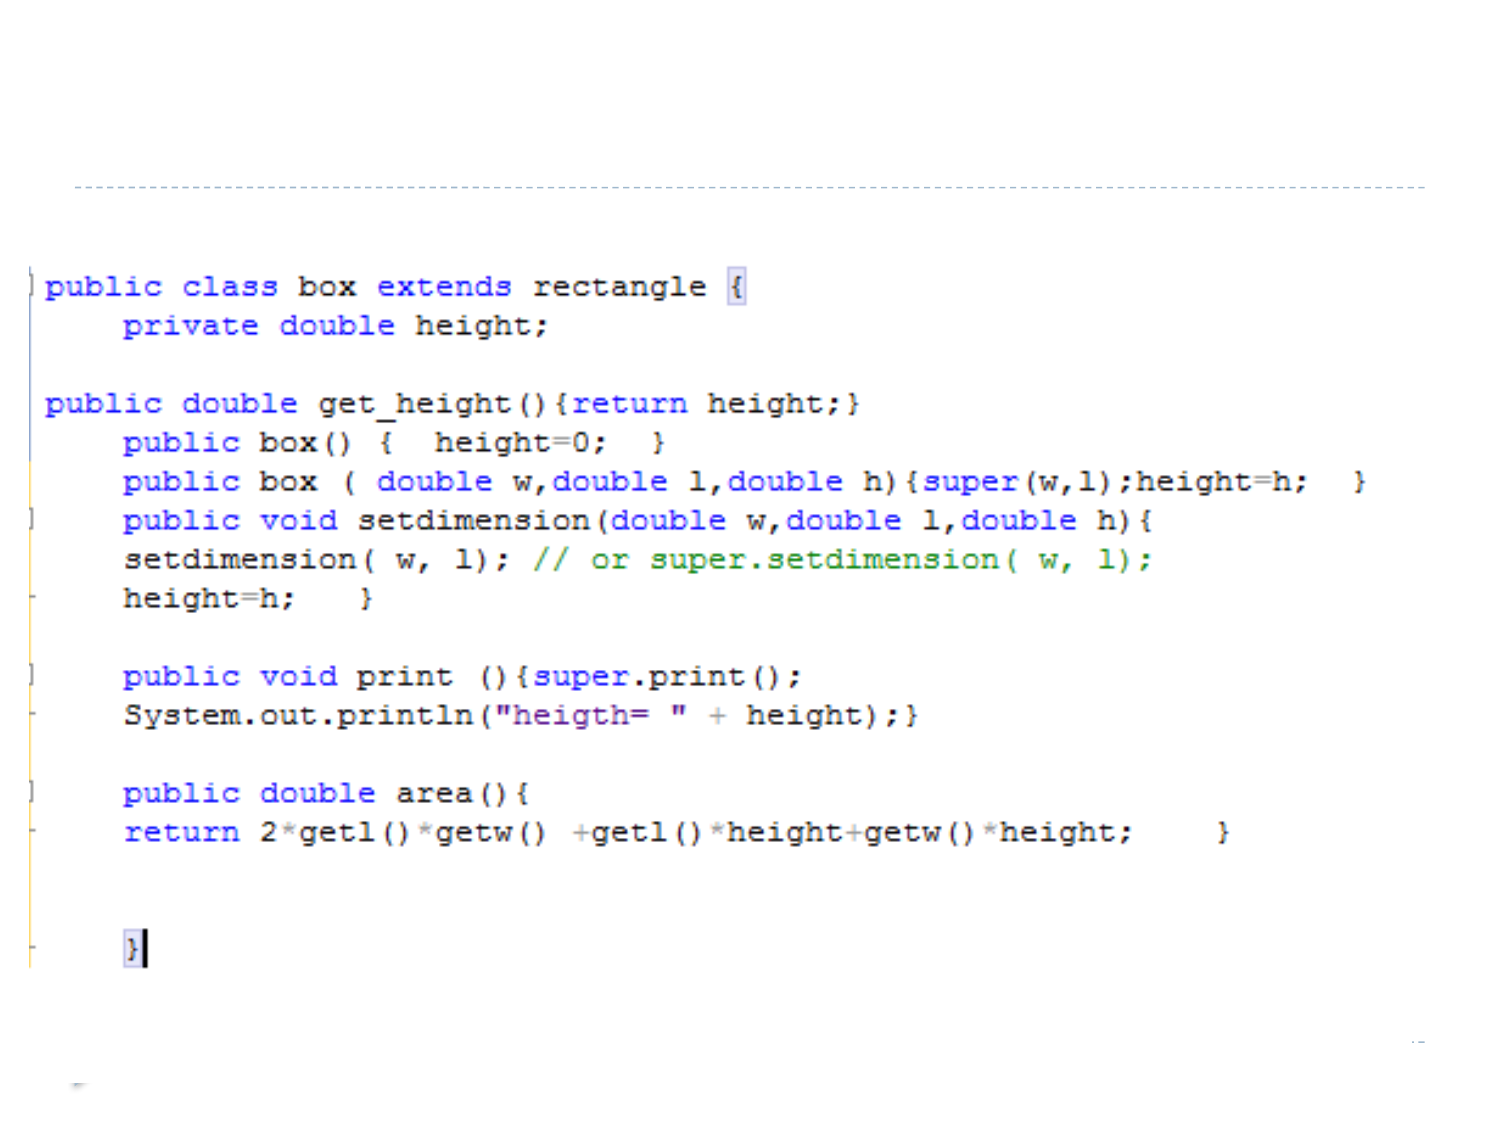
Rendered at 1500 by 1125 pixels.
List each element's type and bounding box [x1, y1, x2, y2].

list [29, 255, 1412, 1083]
